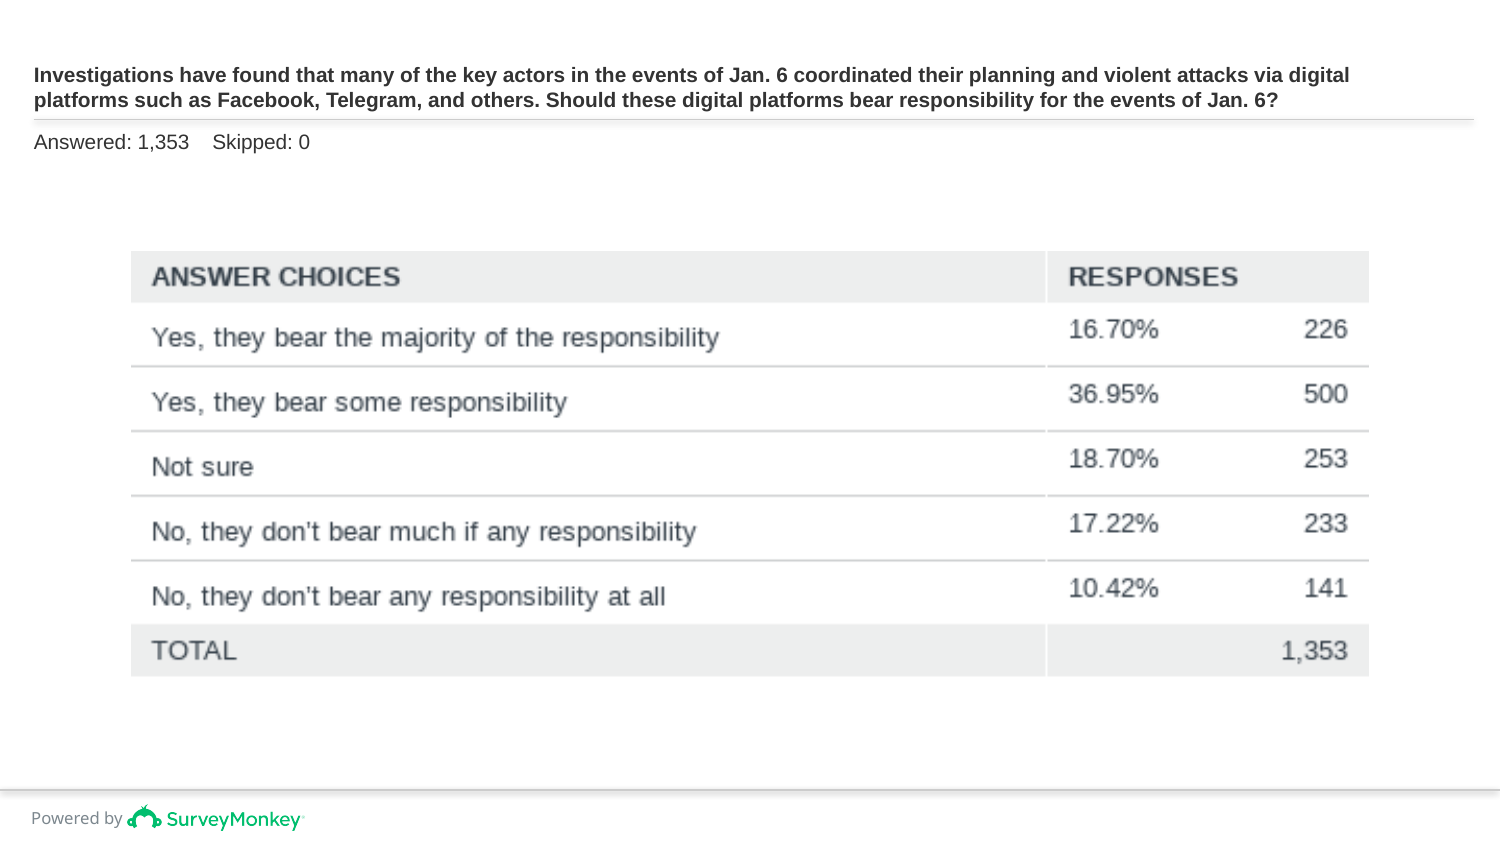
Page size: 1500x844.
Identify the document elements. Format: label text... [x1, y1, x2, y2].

picture [131, 251, 1369, 679]
picture [116, 793, 316, 842]
list Answered: 1,353 Skipped: 0 [18, 120, 894, 162]
title Investigations have found that many of the key actors in the events of Jan. 6 coordinated their planning and violent attacks via digital platforms such as Facebook, Telegram, and others. Should these digital platforms bear responsibility for the events of Jan. 6? [18, 54, 1369, 119]
